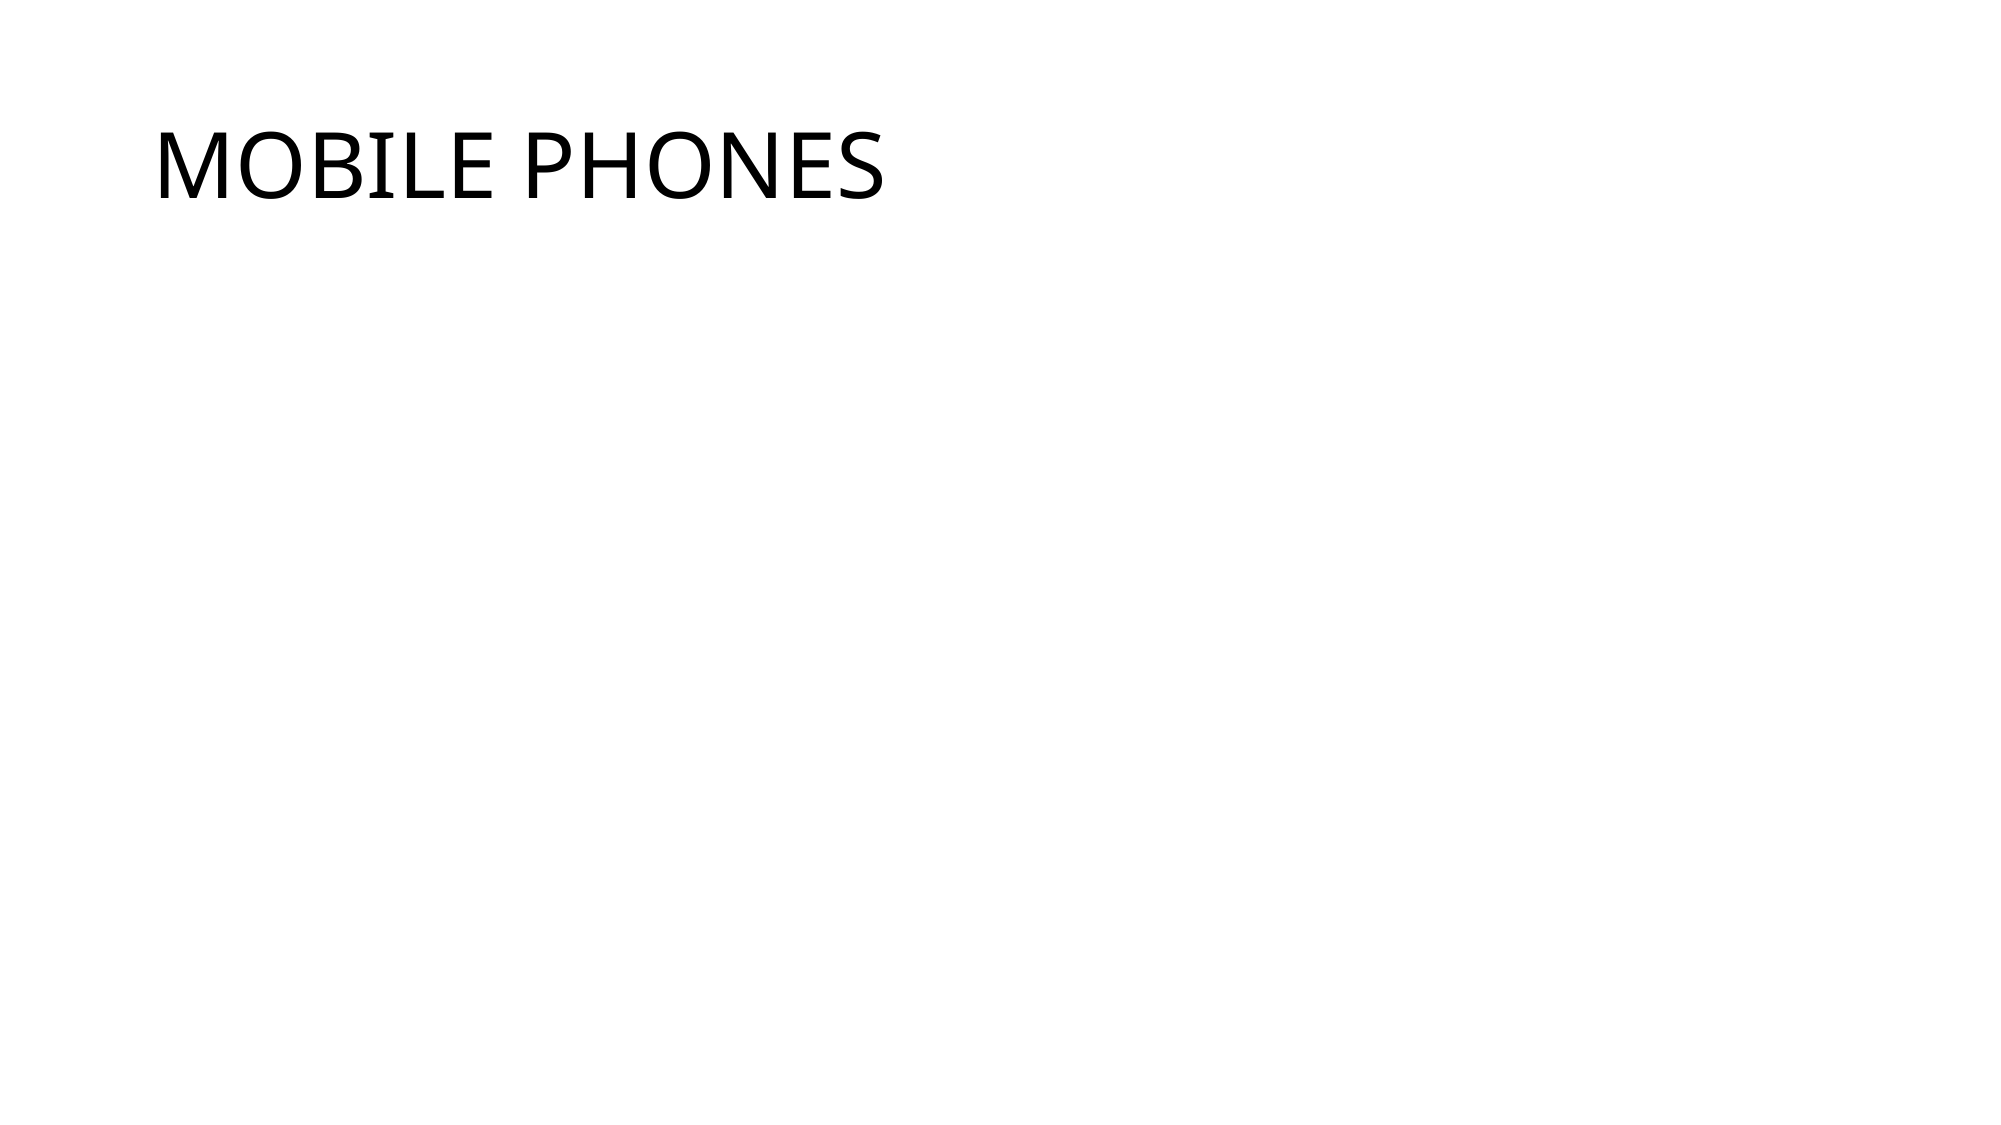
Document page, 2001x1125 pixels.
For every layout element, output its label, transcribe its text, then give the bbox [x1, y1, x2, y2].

title MOBILE PHONES [137, 59, 1863, 278]
